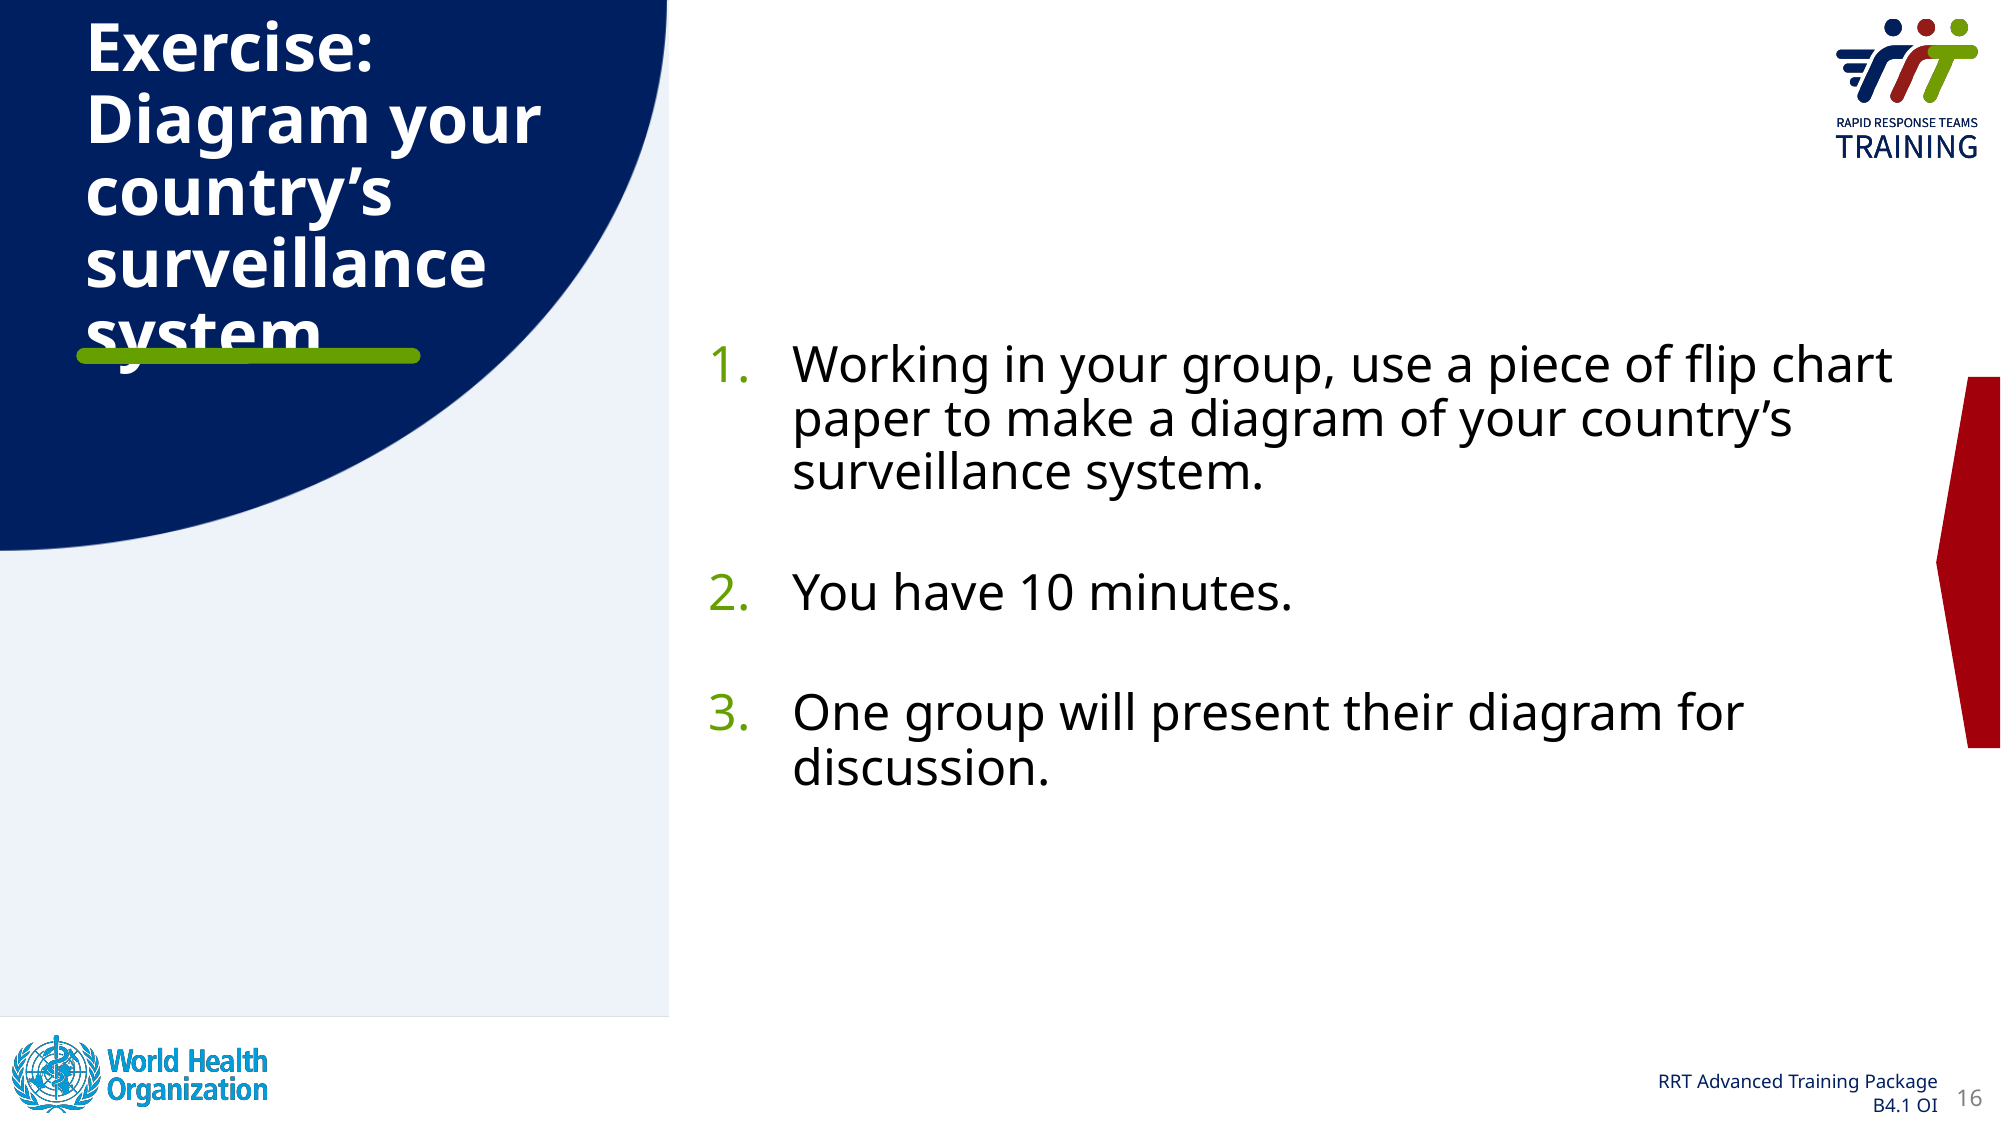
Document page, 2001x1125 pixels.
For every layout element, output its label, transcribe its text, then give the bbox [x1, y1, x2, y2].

picture [0, 0, 669, 1018]
picture [1835, 19, 1978, 167]
picture [24, 1054, 36, 1087]
picture [59, 1035, 267, 1113]
picture [30, 1083, 37, 1091]
picture [40, 1062, 47, 1070]
picture [71, 1053, 90, 1091]
picture [46, 1056, 54, 1062]
picture [22, 1062, 26, 1077]
picture [12, 1035, 54, 1068]
text_box [76, 347, 421, 364]
picture [34, 1054, 43, 1078]
picture [50, 1108, 62, 1113]
picture [36, 1088, 78, 1105]
list Working in your group, use a piece of flip chart paper to make a diagram of your country’s surveillance system. You have 10 minutes. One group will present their diagram for discussion. [700, 330, 1937, 794]
title Exercise: Diagram your country’s surveillance system [77, 2, 675, 385]
picture [12, 1083, 48, 1113]
